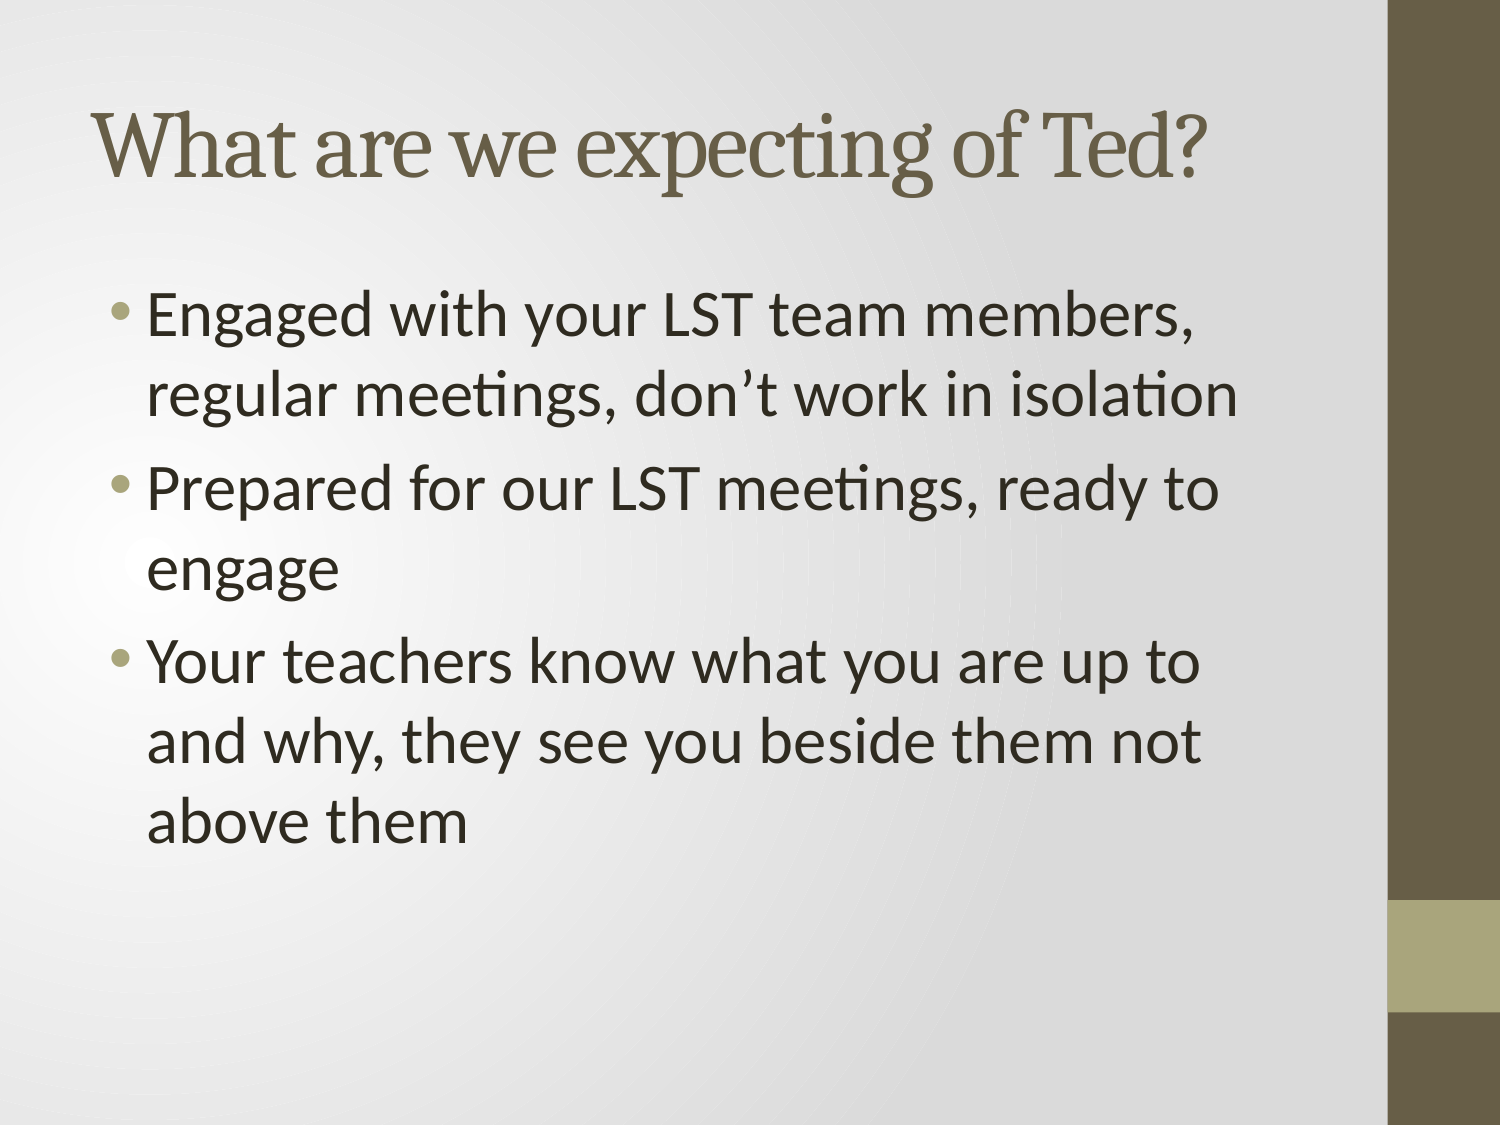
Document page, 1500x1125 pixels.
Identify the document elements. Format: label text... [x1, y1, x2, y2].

title What are we expecting of Ted? [75, 45, 1325, 233]
list Engaged with your LST team members, regular meetings, don’t work in isolation Prepared for our LST meetings, ready to engage Your teachers know what you are up to and why, they see you beside them not above them [75, 262, 1325, 1050]
